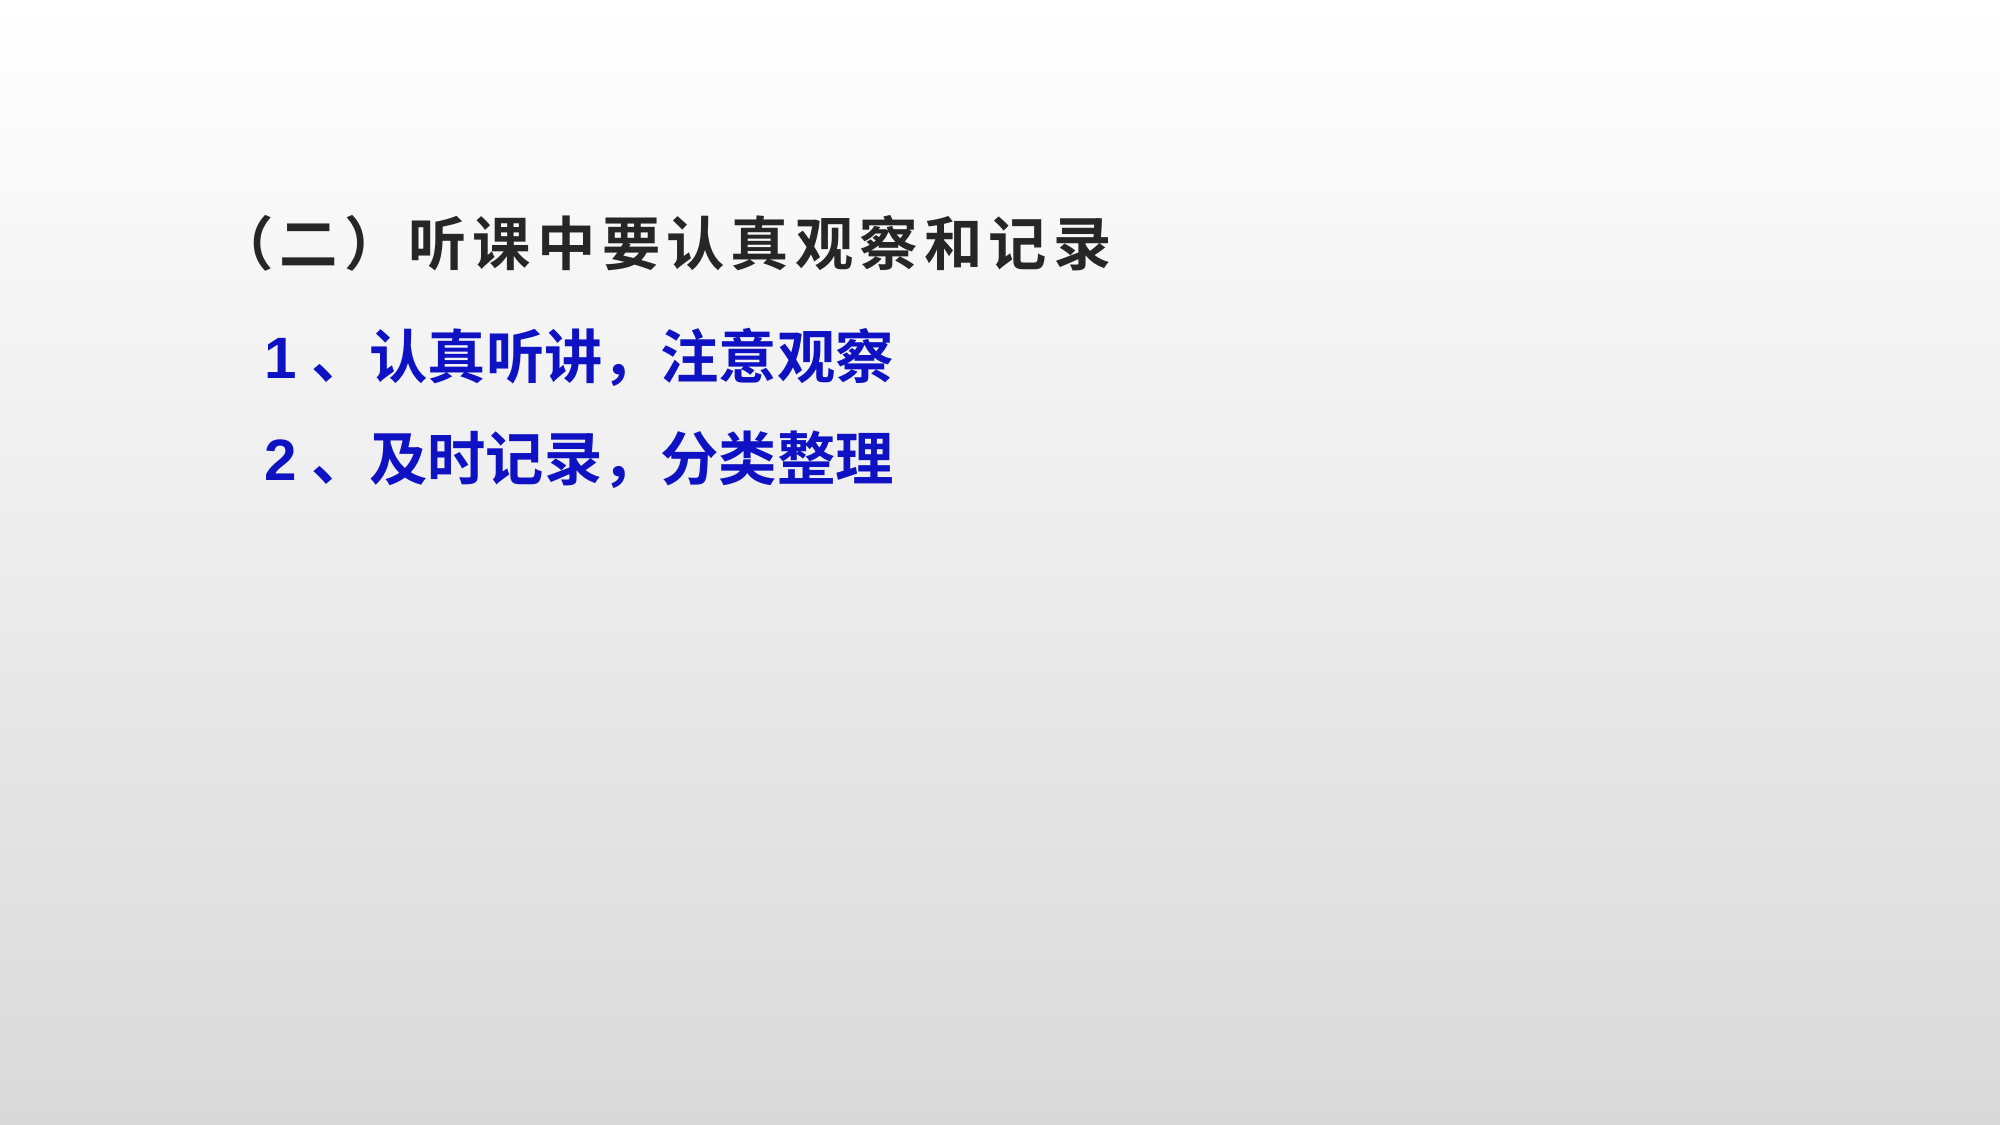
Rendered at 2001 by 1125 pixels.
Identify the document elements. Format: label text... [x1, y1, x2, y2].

title （二）听课中要认真观察和记录 [200, 239, 1701, 355]
text_box 2、及时记录，分类整理 [249, 415, 1193, 500]
text_box 1、认真听讲，注意观察 [249, 312, 1125, 398]
